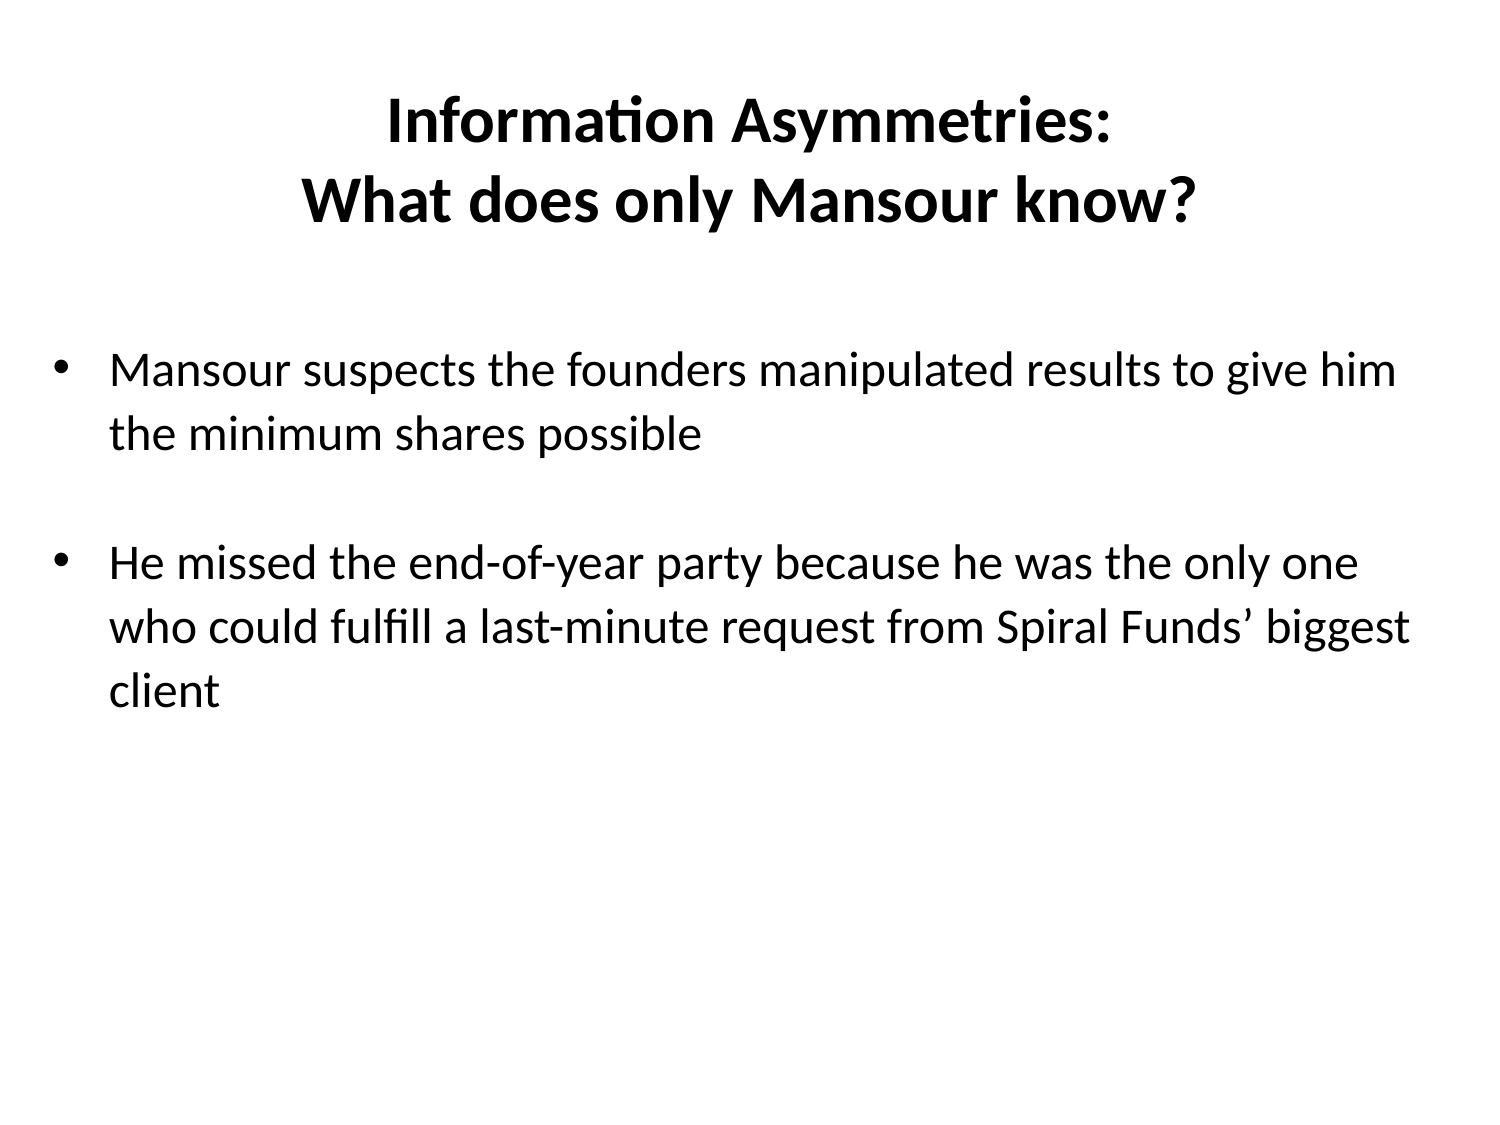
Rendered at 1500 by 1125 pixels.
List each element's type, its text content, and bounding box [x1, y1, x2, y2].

title Information Asymmetries: What does only Mansour know? [75, 62, 1425, 250]
list Mansour suspects the founders manipulated results to give him the minimum shares possible He missed the end-of-year party because he was the only one who could fulfill a last-minute request from Spiral Funds’ biggest client [37, 324, 1463, 1125]
